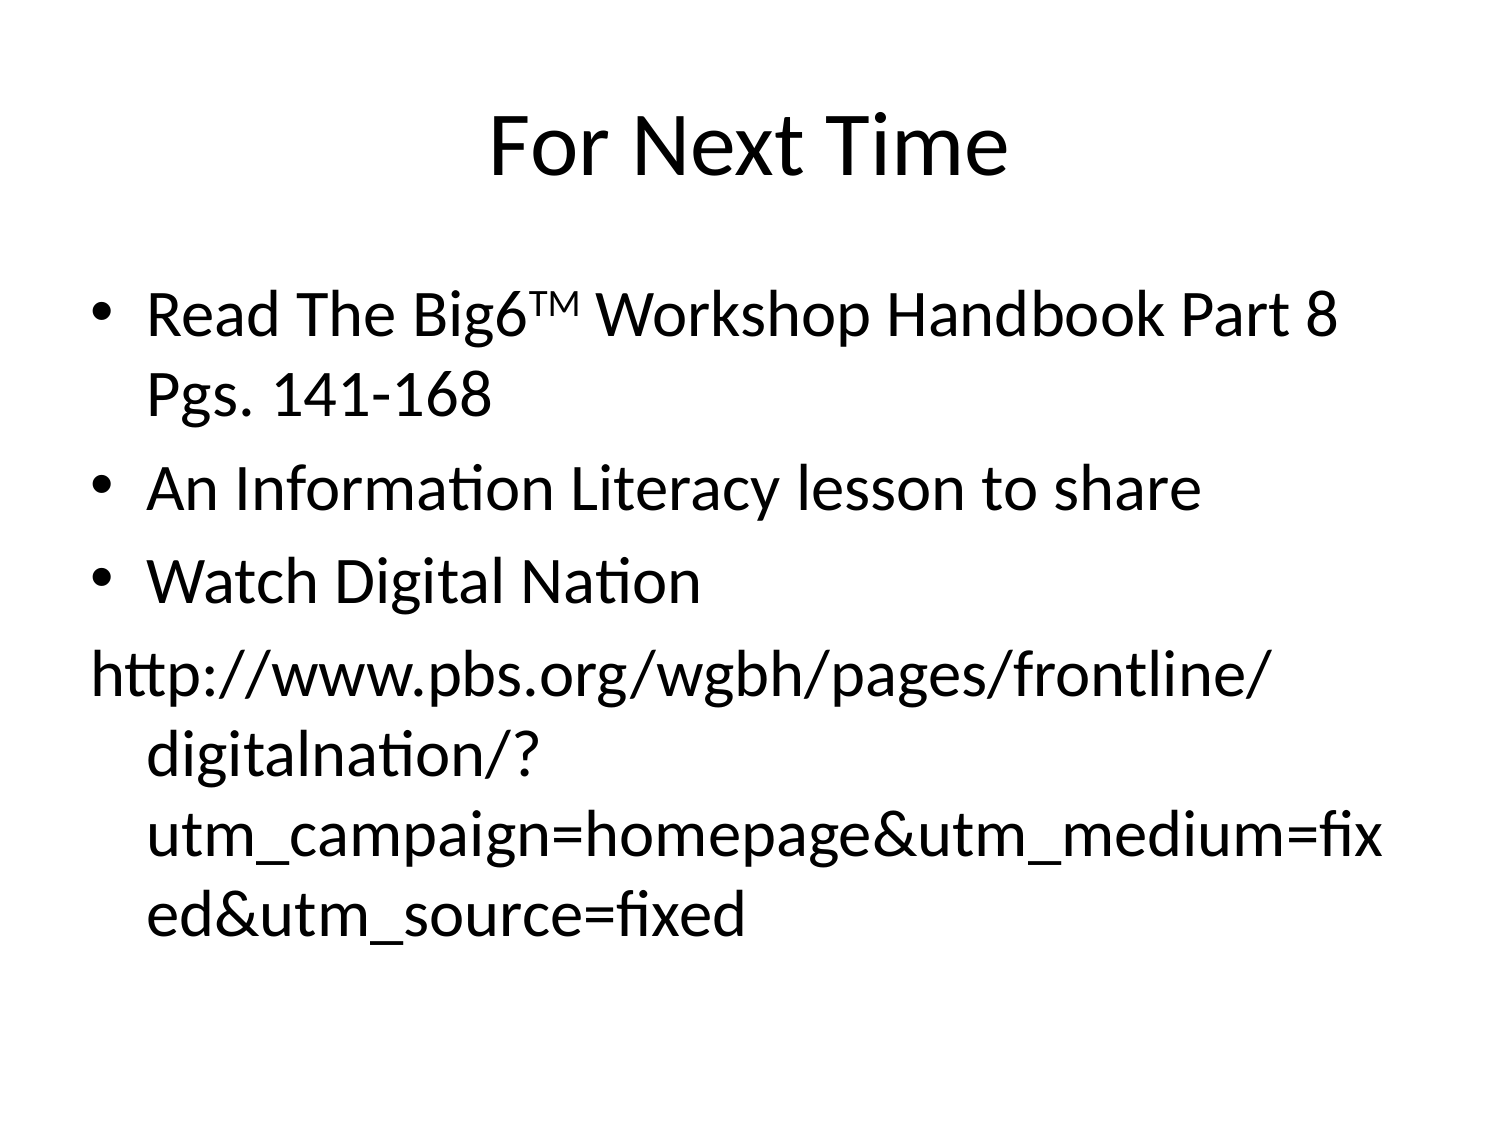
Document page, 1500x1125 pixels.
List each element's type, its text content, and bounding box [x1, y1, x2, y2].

title For Next Time [75, 45, 1425, 233]
list Read The Big6TM Workshop Handbook Part 8 Pgs. 141-168 An Information Literacy lesson to share Watch Digital Nation http://www.pbs.org/wgbh/pages/frontline/digitalnation/?utm_campaign=homepage&utm_medium=fixed&utm_source=fixed [75, 262, 1425, 1005]
